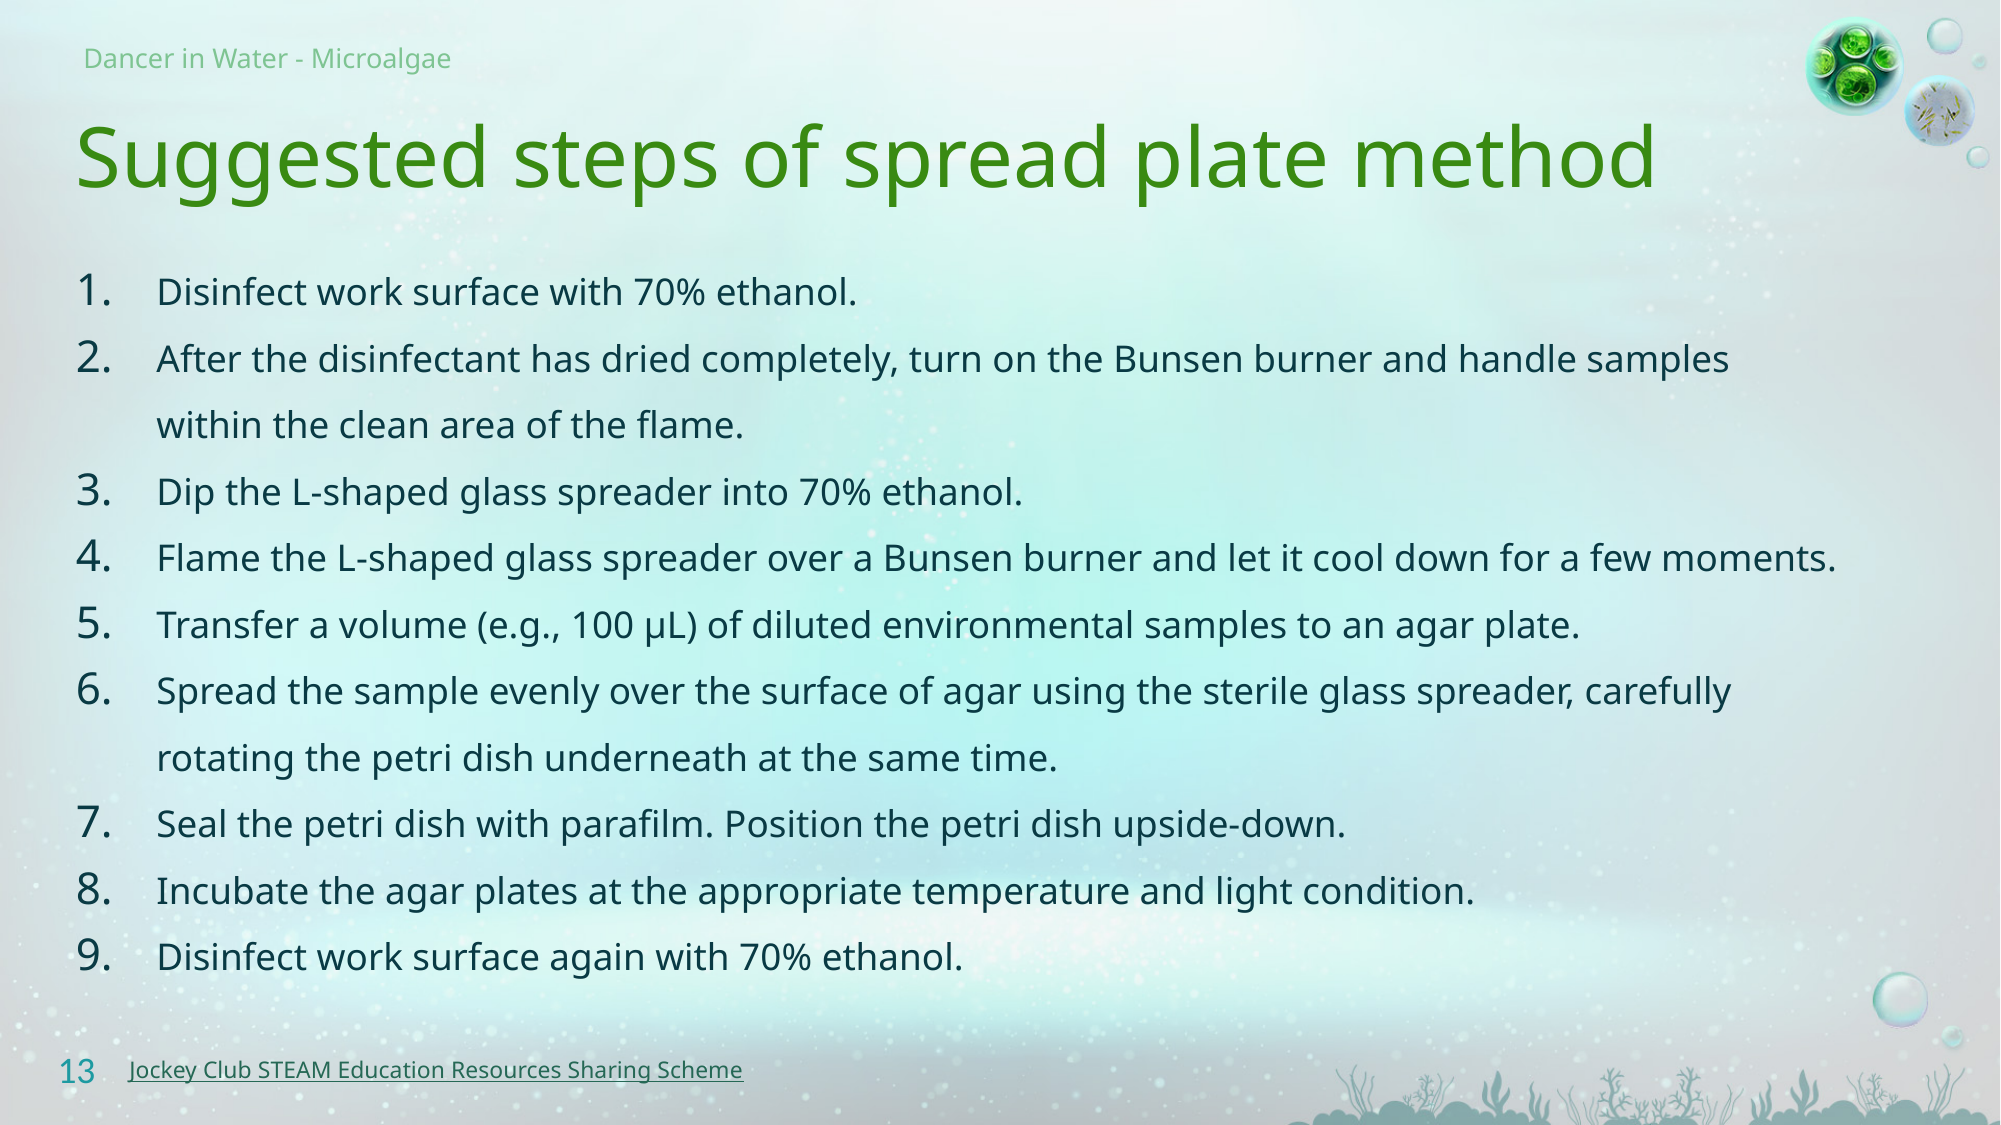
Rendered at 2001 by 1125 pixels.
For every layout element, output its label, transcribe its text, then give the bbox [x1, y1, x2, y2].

slide_number 13 [35, 1038, 118, 1099]
picture [0, 0, 2001, 1125]
list Disinfect work surface with 70% ethanol. After the disinfectant has dried completely, turn on the Bunsen burner and handle samples within the clean area of the flame. Dip the L-shaped glass spreader into 70% ethanol. Flame the L-shaped glass spreader over a Bunsen burner and let it cool down for a few moments. Transfer a volume (e.g., 100 µL) of diluted environmental samples to an agar plate. Spread the sample evenly over the surface of agar using the sterile glass spreader, carefully rotating the petri dish underneath at the same time. Seal the petri dish with parafilm. Position the petri dish upside-down. Incubate the agar plates at the appropriate temperature and light condition. Disinfect work surface again with 70% ethanol. [61, 239, 1862, 998]
title Suggested steps of spread plate method [61, 96, 1682, 229]
